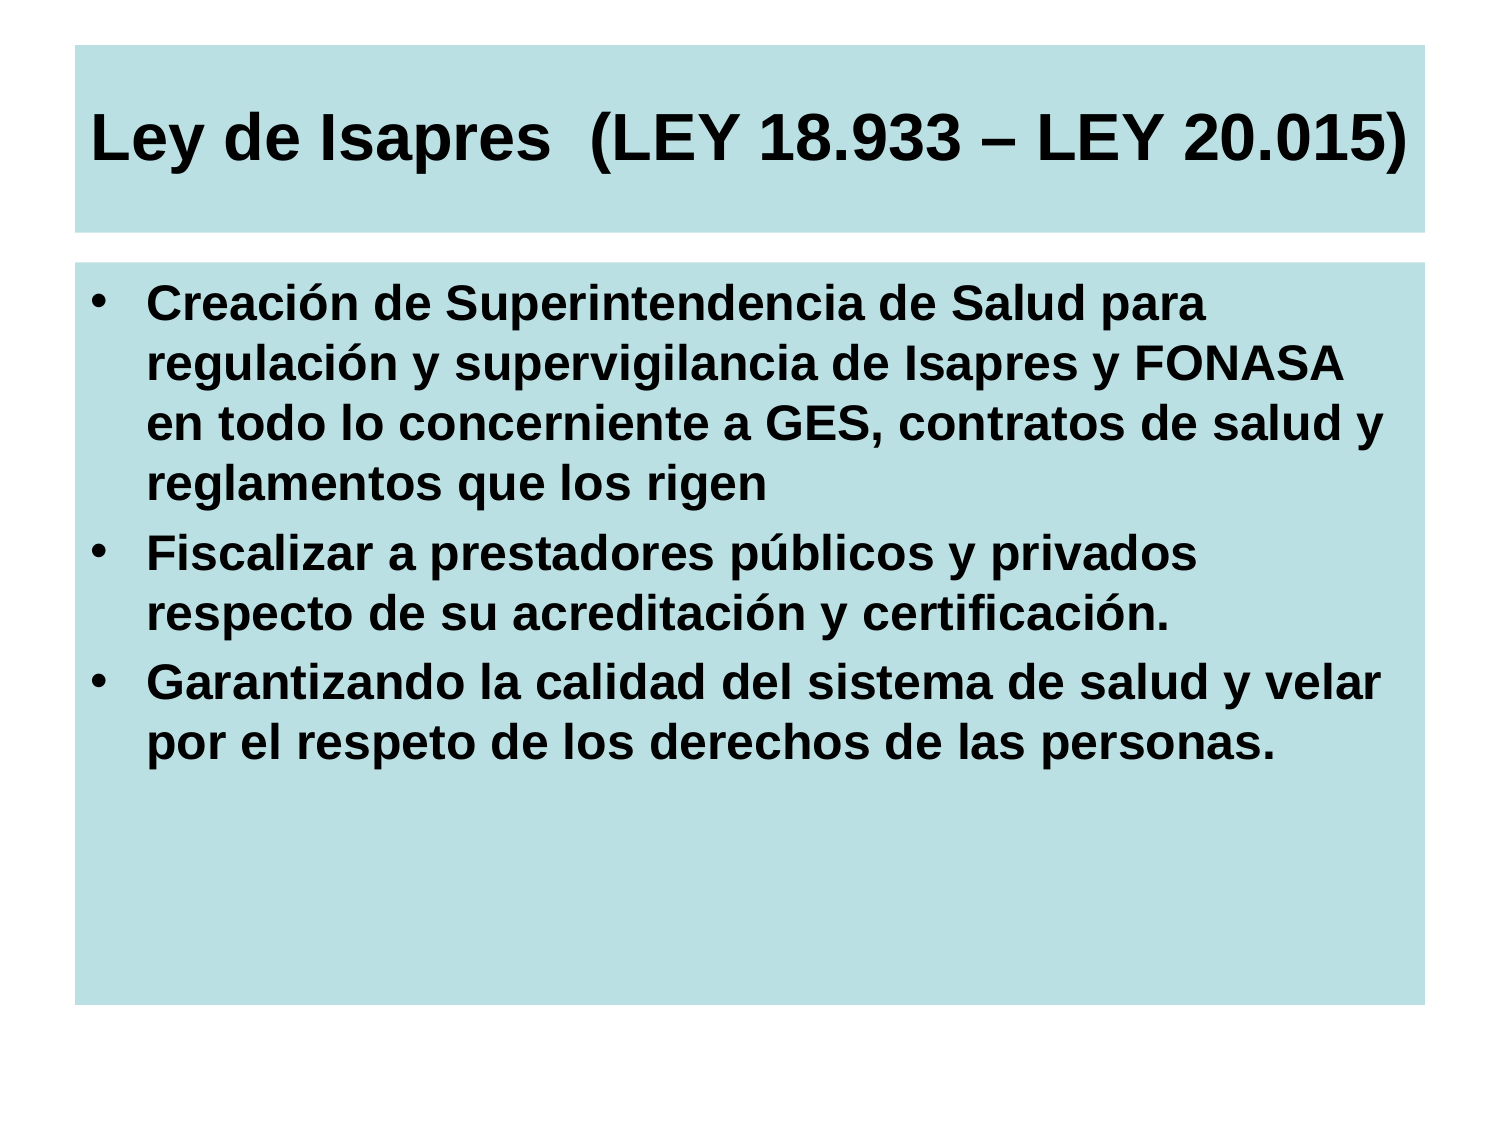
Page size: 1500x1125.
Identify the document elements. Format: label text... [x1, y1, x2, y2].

title Ley de Isapres (LEY 18.933 – LEY 20.015) [74, 44, 1426, 233]
list Creación de Superintendencia de Salud para regulación y supervigilancia de Isapres y FONASA en todo lo concerniente a GES, contratos de salud y reglamentos que los rigen Fiscalizar a prestadores públicos y privados respecto de su acreditación y certificación. Garantizando la calidad del sistema de salud y velar por el respeto de los derechos de las personas. [74, 262, 1426, 1006]
